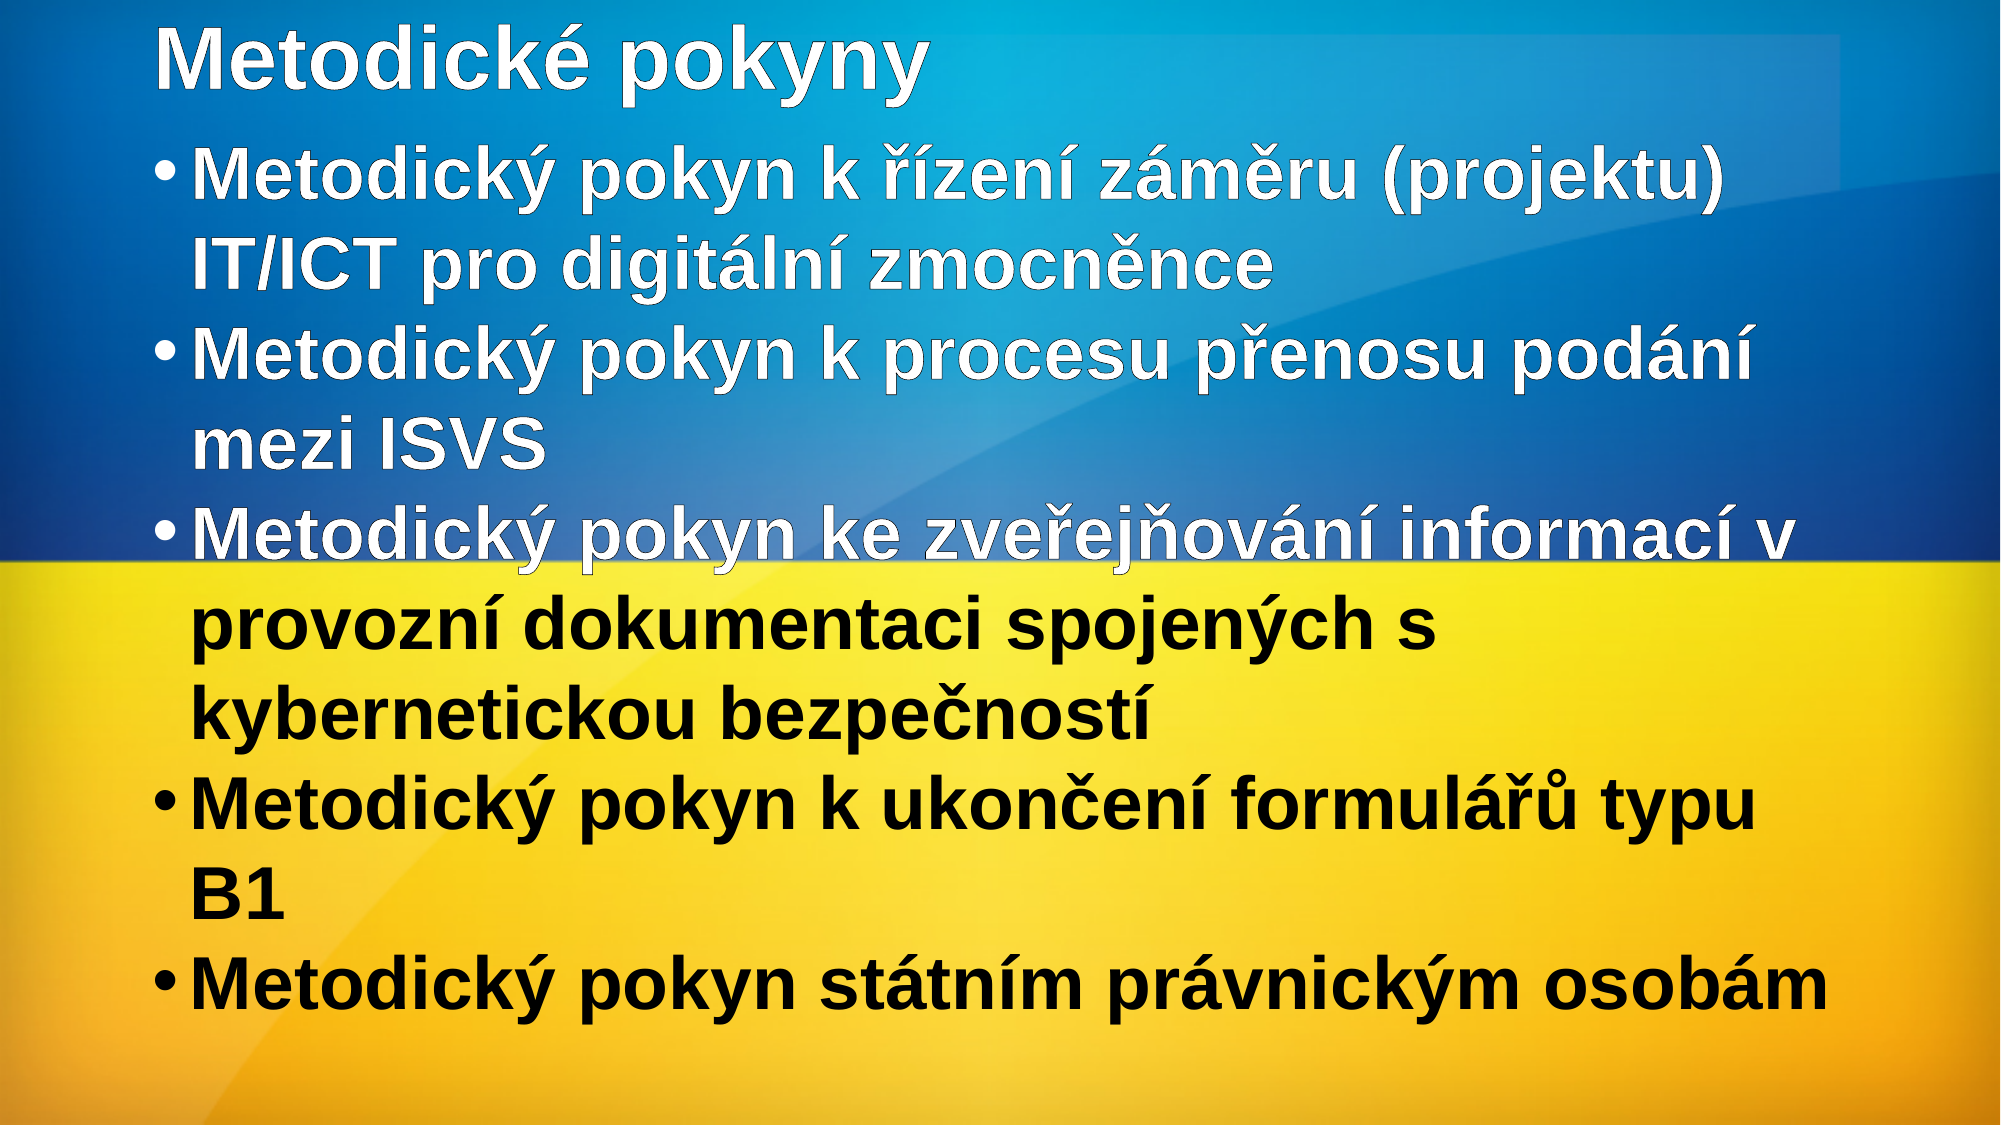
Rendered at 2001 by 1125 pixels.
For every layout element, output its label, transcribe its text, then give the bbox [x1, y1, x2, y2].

title Metodické pokyny [137, 3, 1863, 116]
picture [0, 0, 2001, 1125]
list Metodický pokyn k řízení záměru (projektu) IT/ICT pro digitální zmocněnce Metodický pokyn k procesu přenosu podání mezi ISVS Metodický pokyn ke zveřejňování informací v provozní dokumentaci spojených s kybernetickou bezpečností Metodický pokyn k ukončení formulářů typu B1 Metodický pokyn státním právnickým osobám [137, 116, 1863, 1047]
